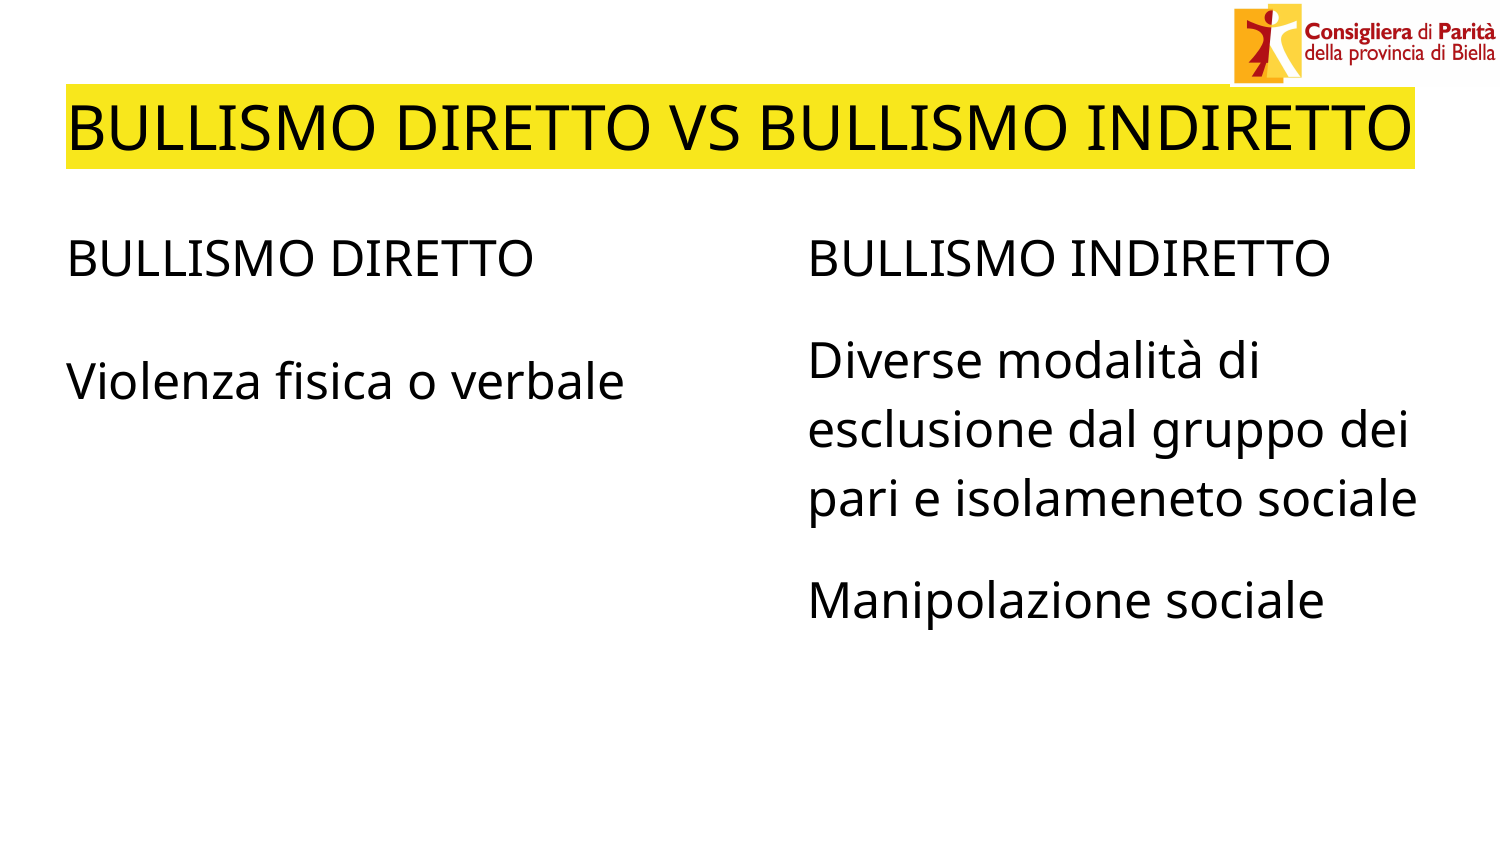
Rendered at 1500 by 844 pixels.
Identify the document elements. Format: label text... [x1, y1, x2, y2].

picture [1230, 0, 1500, 88]
list BULLISMO DIRETTO Violenza fisica o verbale [51, 202, 708, 750]
list BULLISMO INDIRETTO Diverse modalità di esclusione dal gruppo dei pari e isolameneto sociale Manipolazione sociale [792, 202, 1449, 750]
title BULLISMO DIRETTO VS BULLISMO INDIRETTO [51, 72, 1449, 167]
